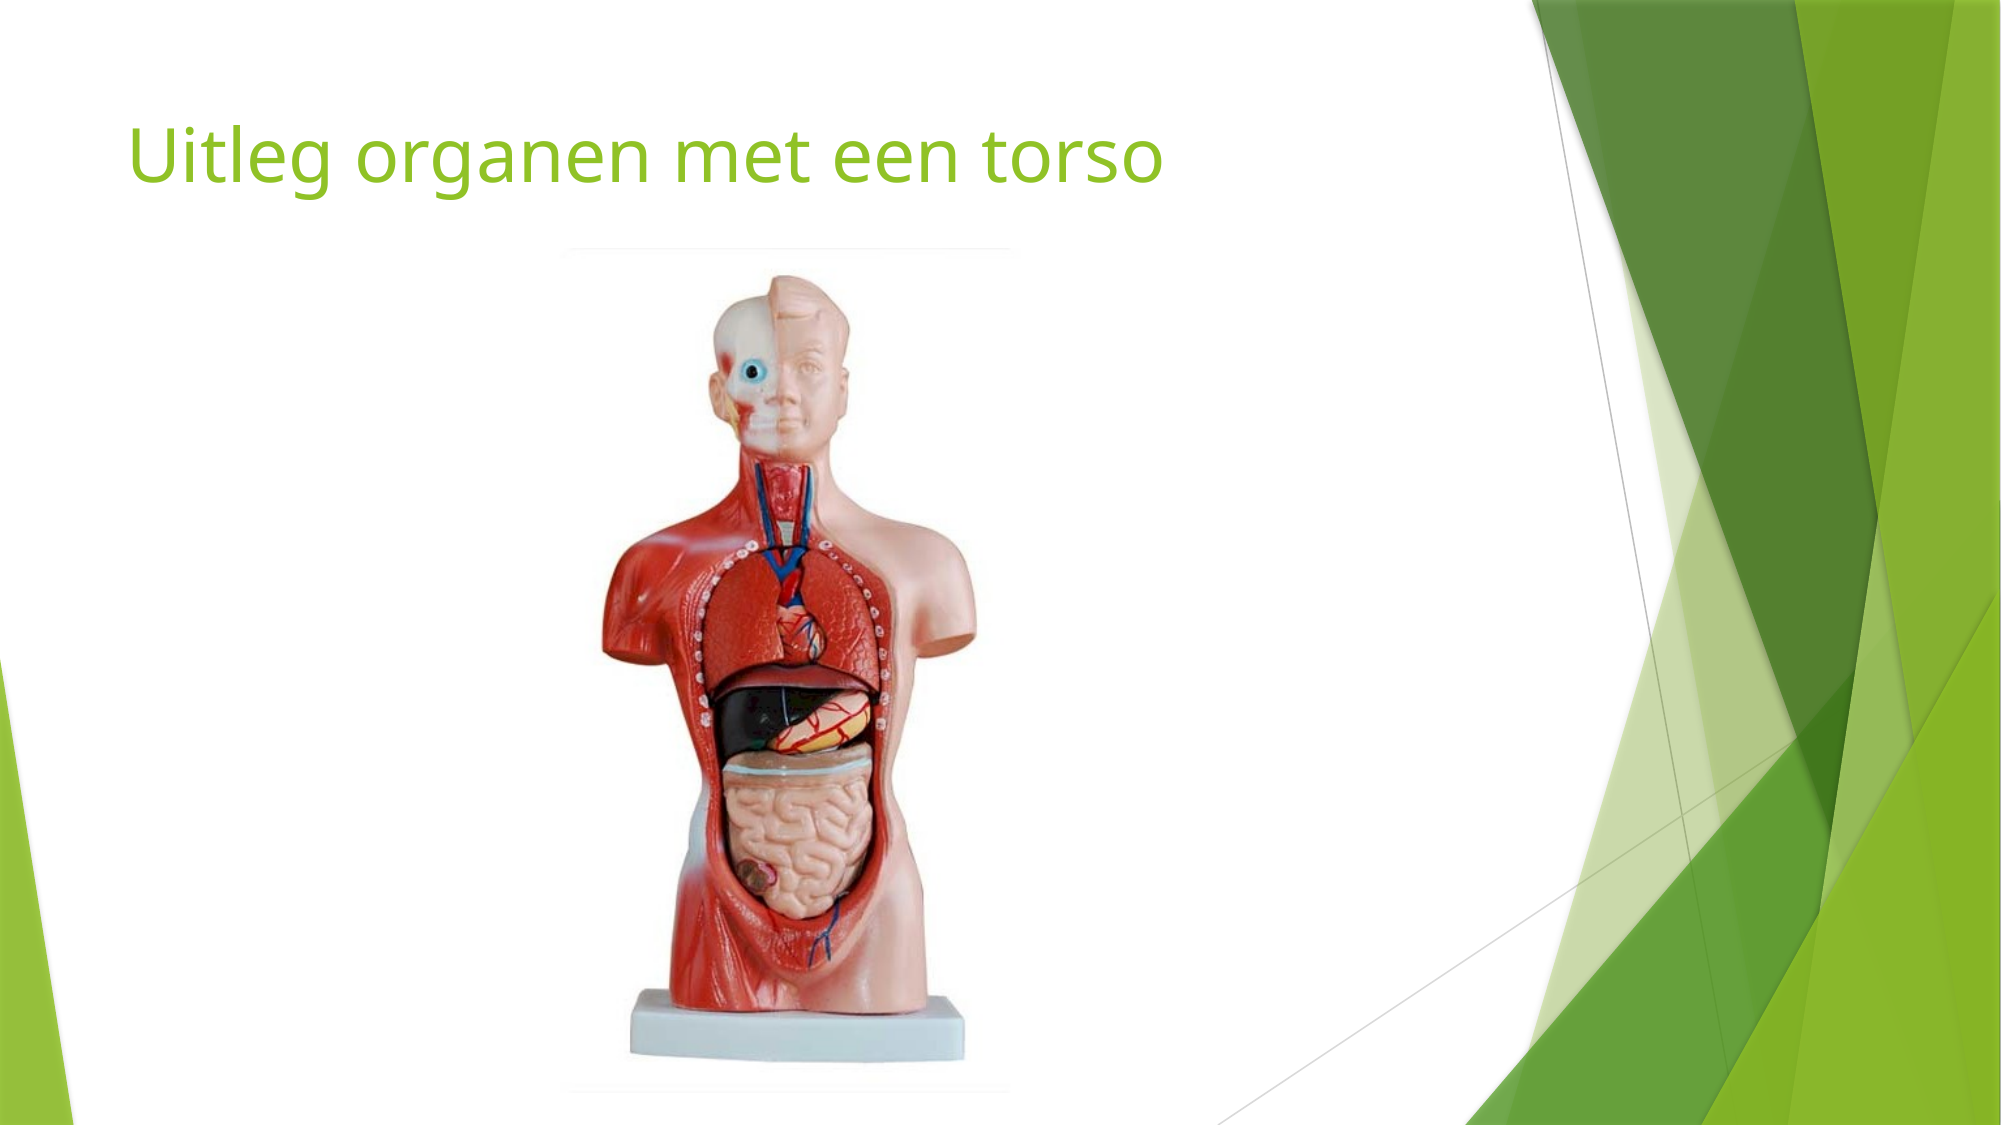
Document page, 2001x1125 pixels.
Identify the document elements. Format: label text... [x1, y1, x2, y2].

title Uitleg organen met een torso [111, 99, 1522, 317]
picture [418, 248, 1157, 1094]
